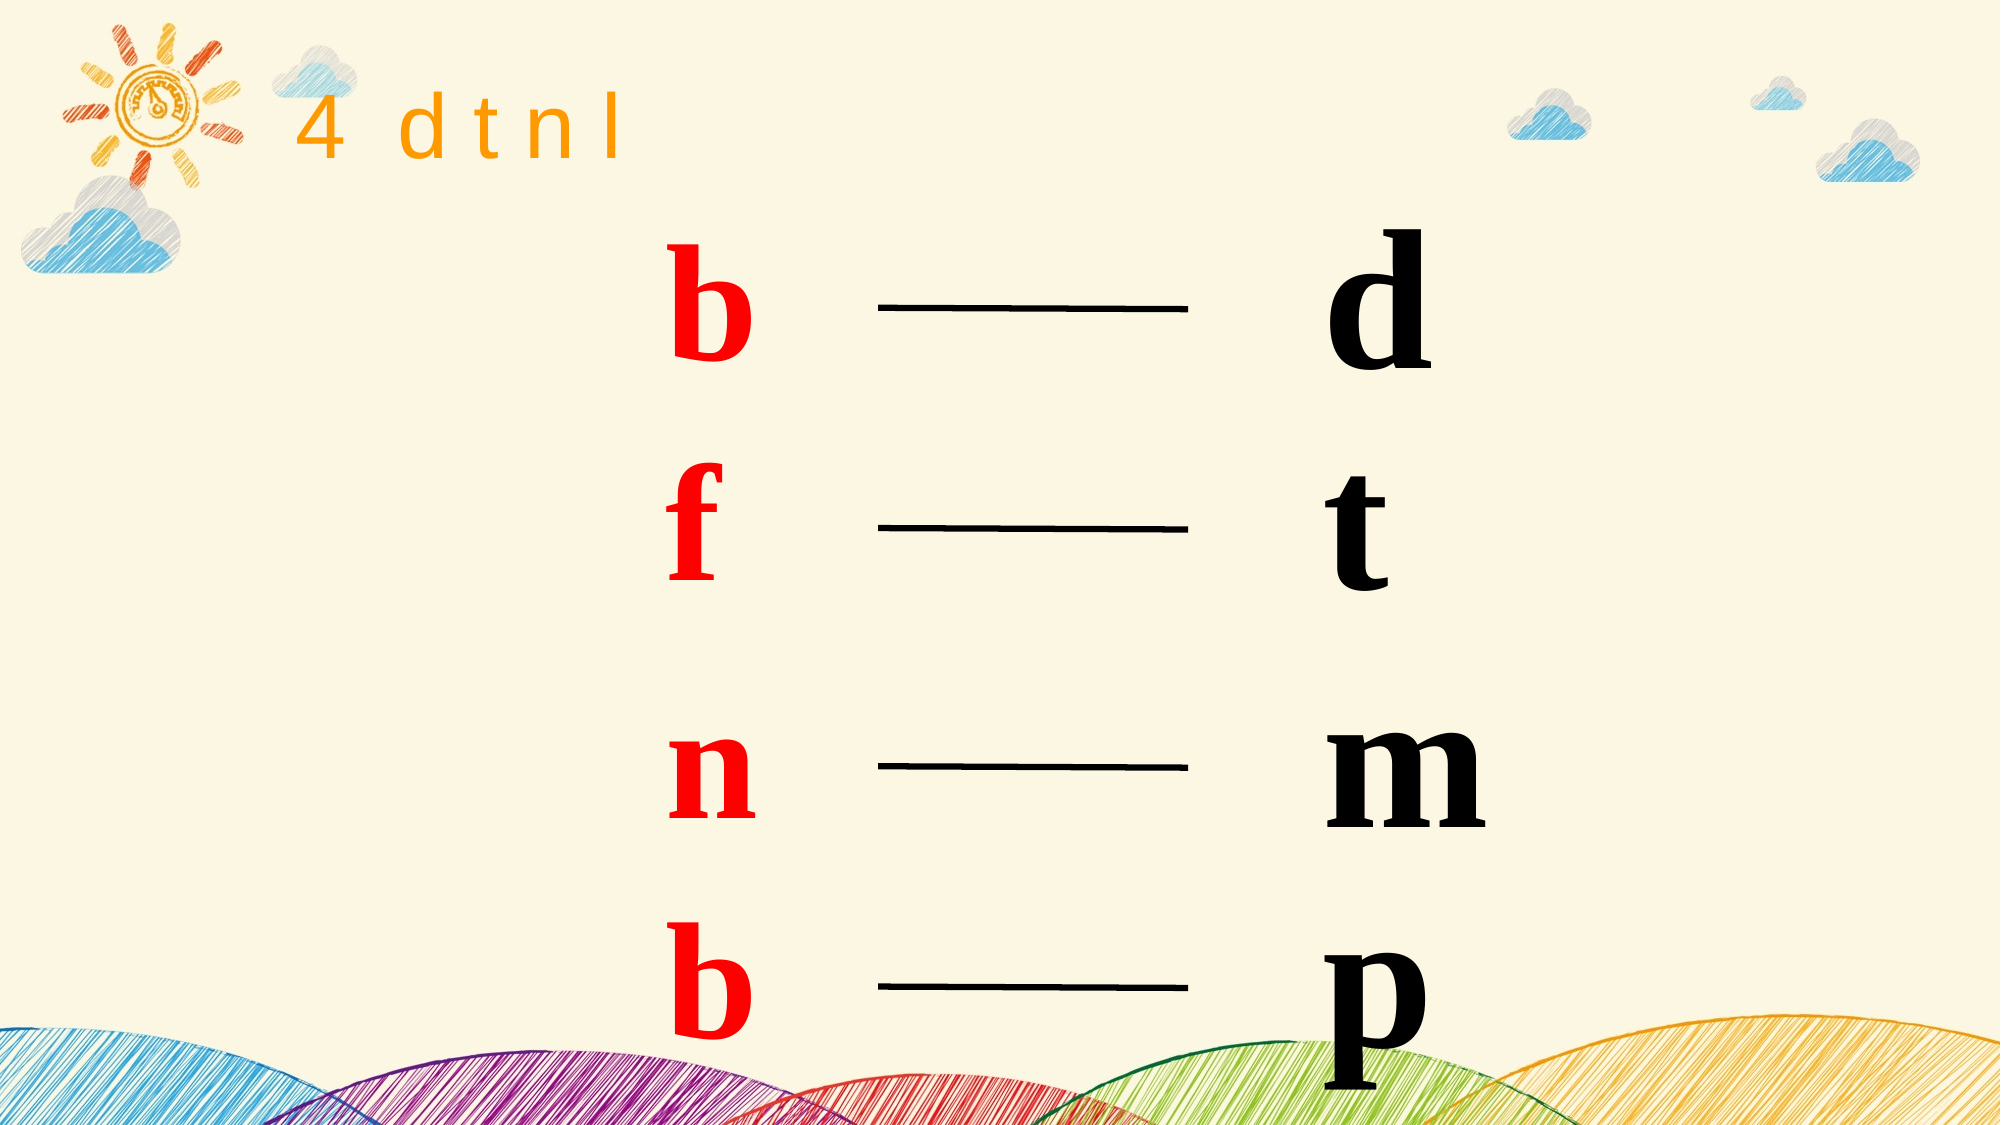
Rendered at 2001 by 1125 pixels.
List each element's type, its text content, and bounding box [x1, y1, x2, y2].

text_box f [650, 406, 826, 621]
text_box b [650, 185, 826, 401]
picture [0, 0, 2000, 1125]
text_box d [1307, 161, 1521, 381]
text_box m [1307, 619, 1521, 840]
text_box t [1307, 381, 1521, 619]
text_box 4 d t n l [280, 59, 1096, 185]
text_box n [650, 644, 826, 860]
text_box b [650, 864, 826, 1080]
text_box p [1307, 840, 1521, 1096]
